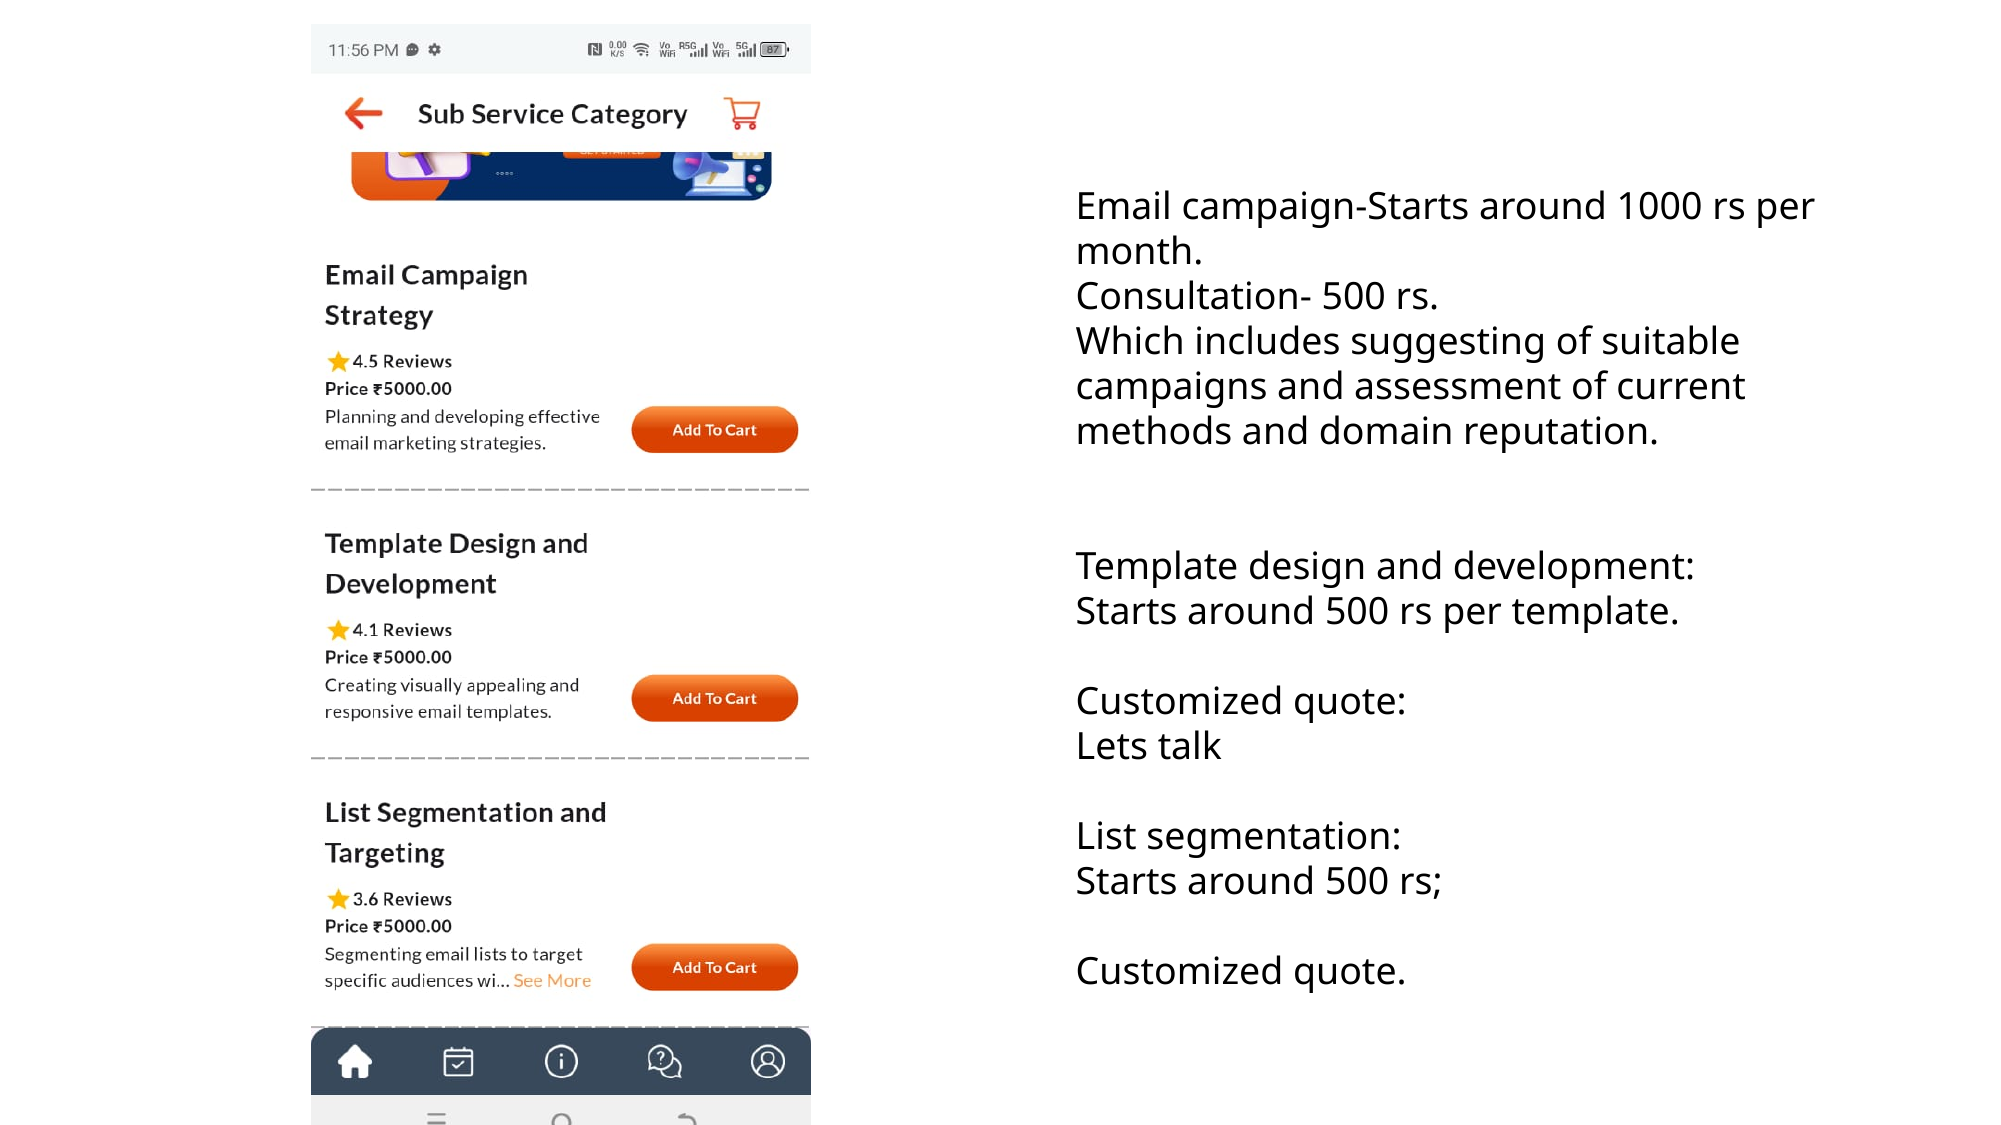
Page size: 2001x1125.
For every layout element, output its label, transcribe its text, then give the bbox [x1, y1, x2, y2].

text_box Email campaign-Starts around 1000 rs per month. Consultation- 500 rs. Which includes suggesting of suitable campaigns and assessment of current methods and domain reputation. Template design and development: Starts around 500 rs per template. Customized quote: Lets talk List segmentation: Starts around 500 rs; Customized quote. [1060, 174, 1887, 1090]
picture [310, 24, 811, 1125]
